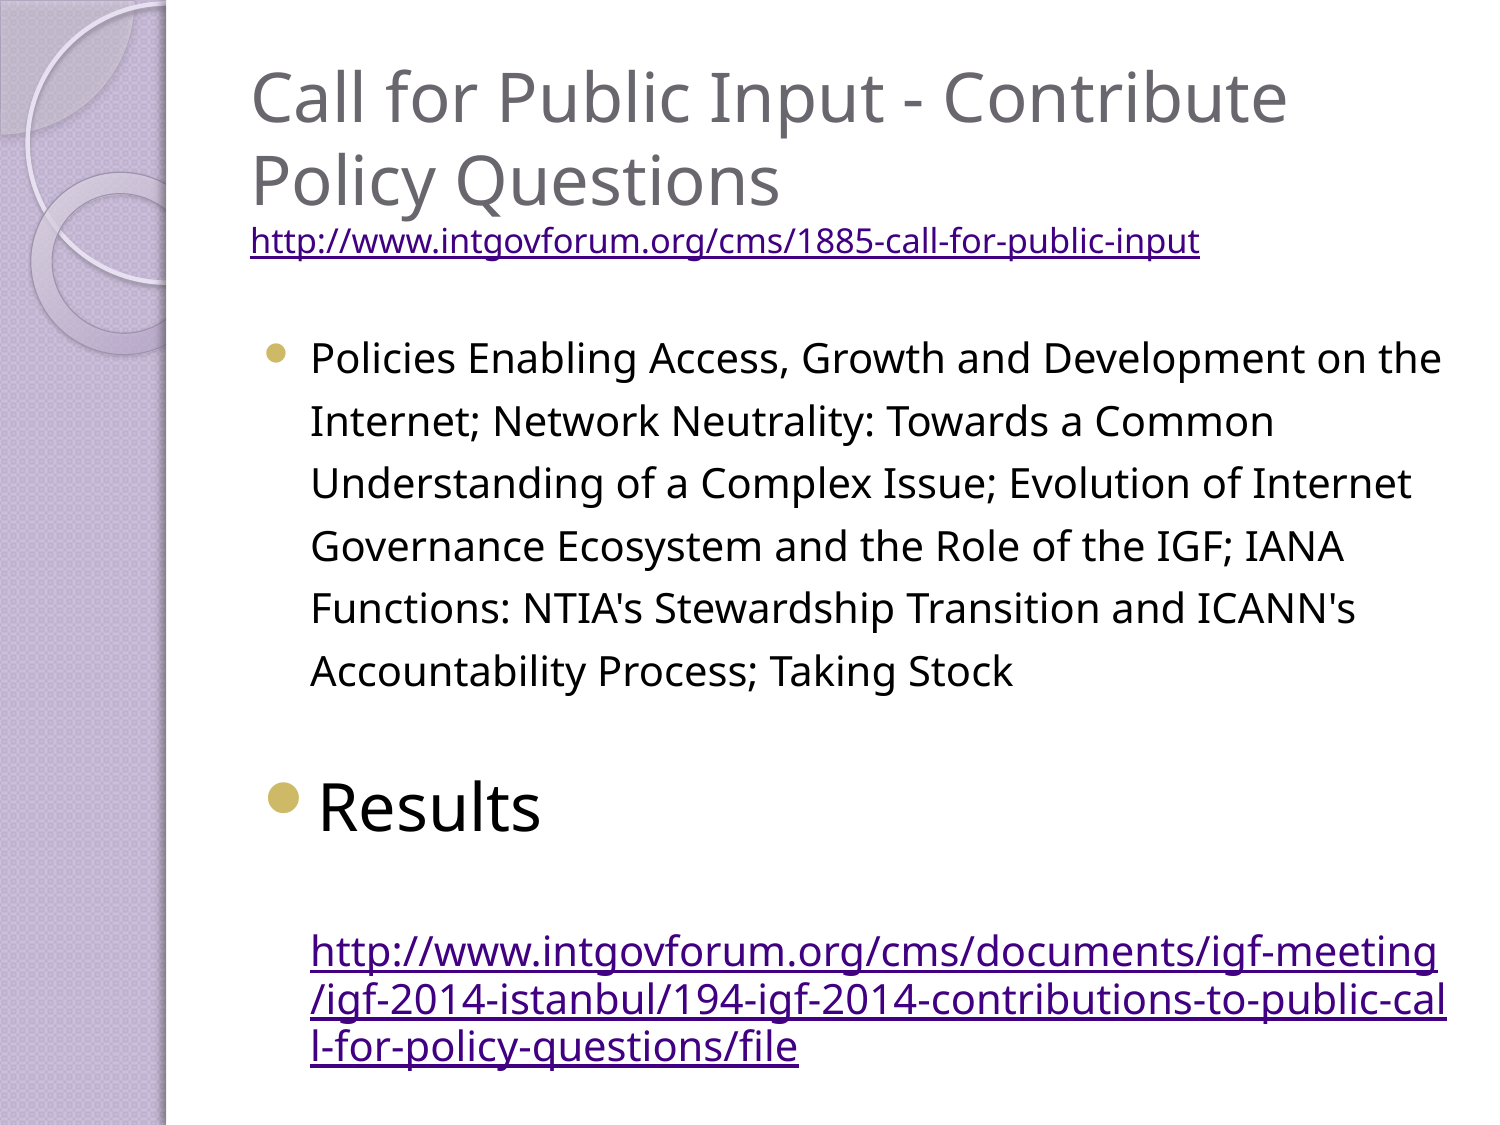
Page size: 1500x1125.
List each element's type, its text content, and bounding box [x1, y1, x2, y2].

title Call for Public Input - Contribute Policy Questions http://www.intgovforum.org/cms/1885-call-for-public-input [235, 45, 1466, 275]
list Policies Enabling Access, Growth and Development on the Internet; Network Neutrality: Towards a Common Understanding of a Complex Issue; Evolution of Internet Governance Ecosystem and the Role of the IGF; IANA Functions: NTIA's Stewardship Transition and ICANN's Accountability Process; Taking Stock Results http://www.intgovforum.org/cms/documents/igf-meeting/igf-2014-istanbul/194-igf-2014-contributions-to-public-call-for-policy-questions/file [235, 312, 1466, 1025]
